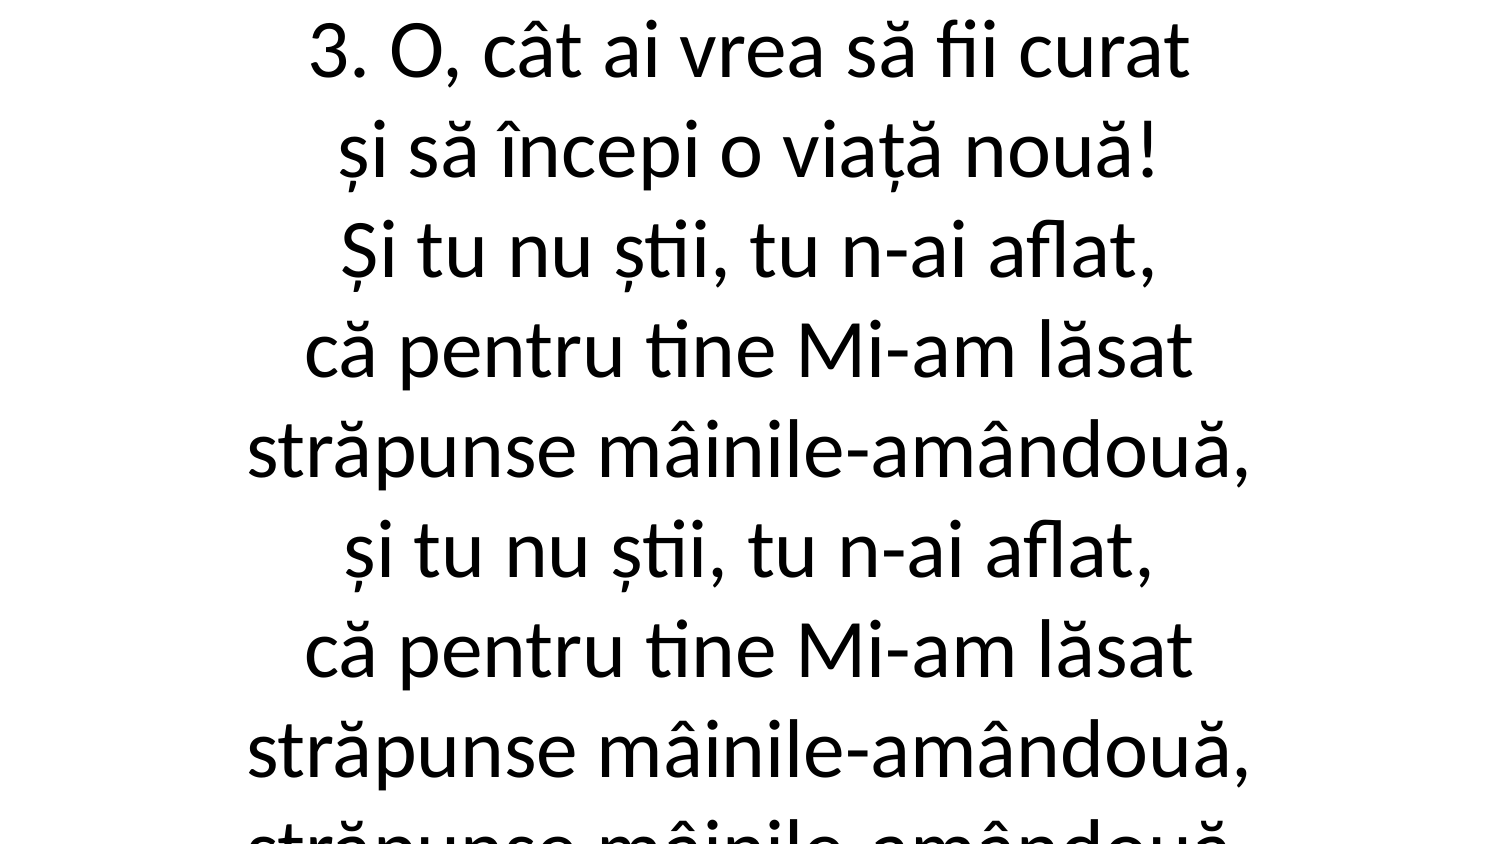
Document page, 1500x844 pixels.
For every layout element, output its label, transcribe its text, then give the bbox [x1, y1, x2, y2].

text_box 3. O, cât ai vrea să fii curat și să începi o viață nouă! Și tu nu știi, tu n-ai aflat, că pentru tine Mi-am lăsat străpunse mâinile-amândouă, și tu nu știi, tu n-ai aflat, că pentru tine Mi-am lăsat străpunse mâinile-amândouă, străpunse mâinile-amândouă. [231, 0, 1269, 844]
